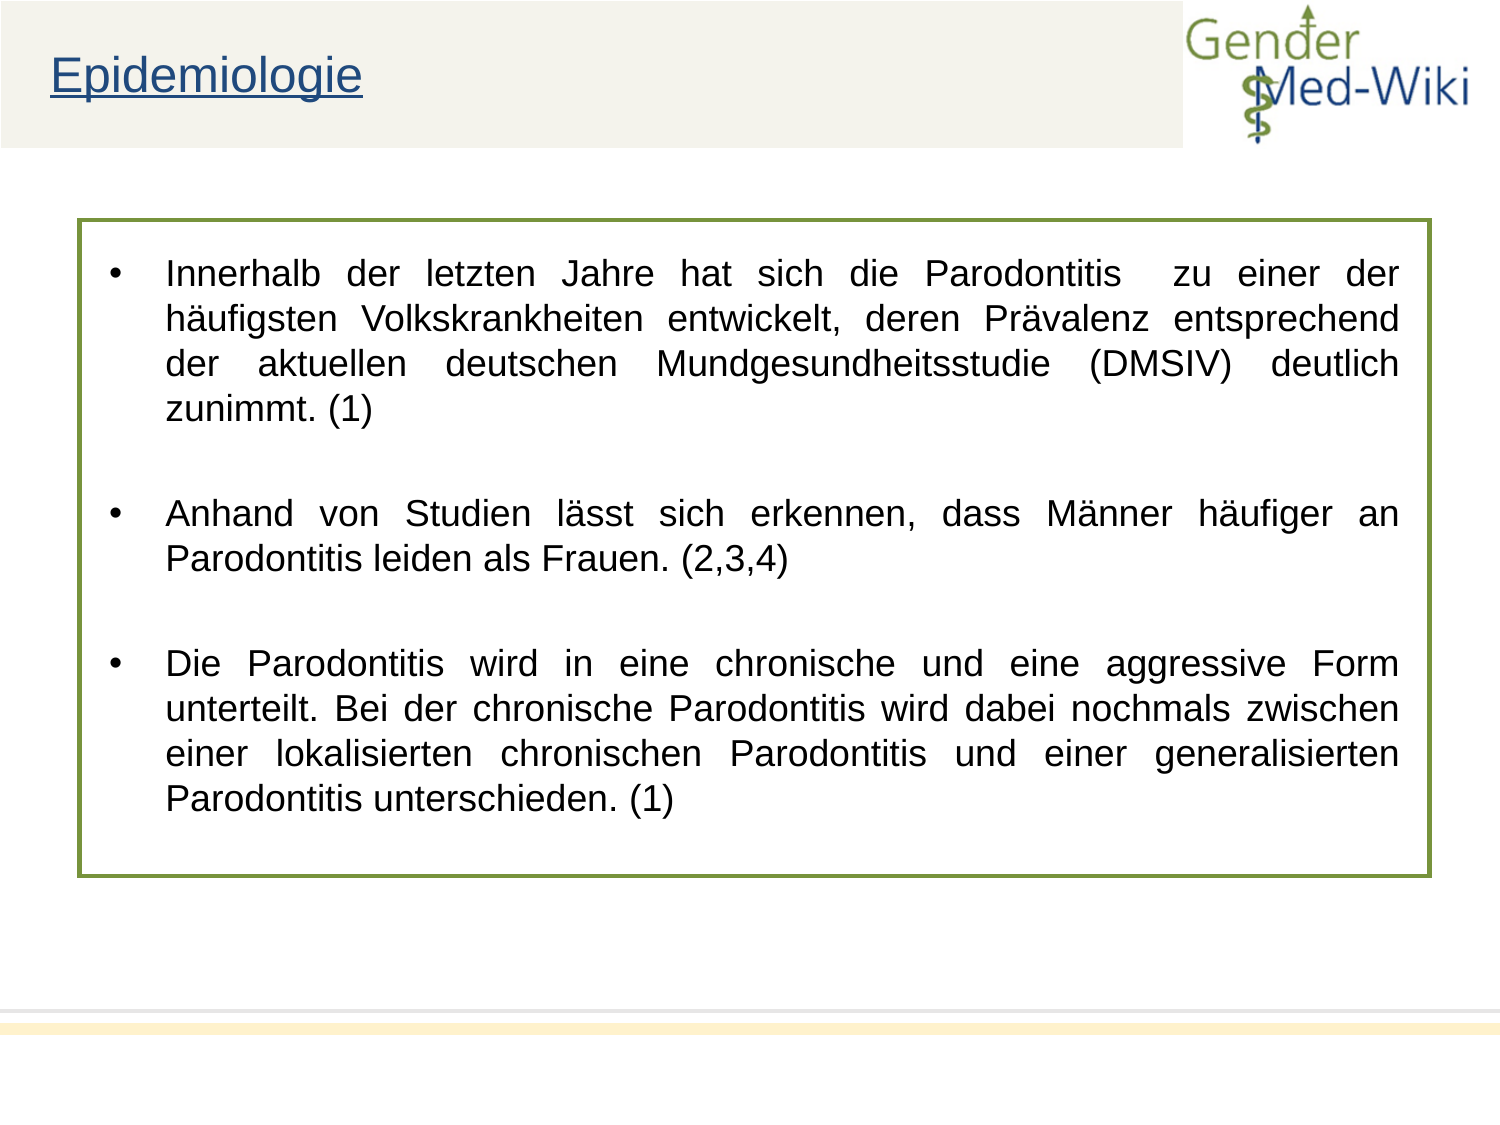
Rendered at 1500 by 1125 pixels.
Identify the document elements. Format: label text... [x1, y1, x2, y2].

title Epidemiologie [35, 35, 1207, 129]
text_box [0, 1023, 1500, 1035]
picture [1183, 0, 1471, 149]
list Innerhalb der letzten Jahre hat sich die Parodontitis zu einer der häufigsten Volkskrankheiten entwickelt, deren Prävalenz entsprechend der aktuellen deutschen Mundgesundheitsstudie (DMSIV) deutlich zunimmt. (1) Anhand von Studien lässt sich erkennen, dass Männer häufiger an Parodontitis leiden als Frauen. (2,3,4) Die Parodontitis wird in eine chronische und eine aggressive Form unterteilt. Bei der chronische Parodontitis wird dabei nochmals zwischen einer lokalisierten chronischen Parodontitis und einer generalisierten Parodontitis unterschieden. (1) [79, 219, 1430, 877]
